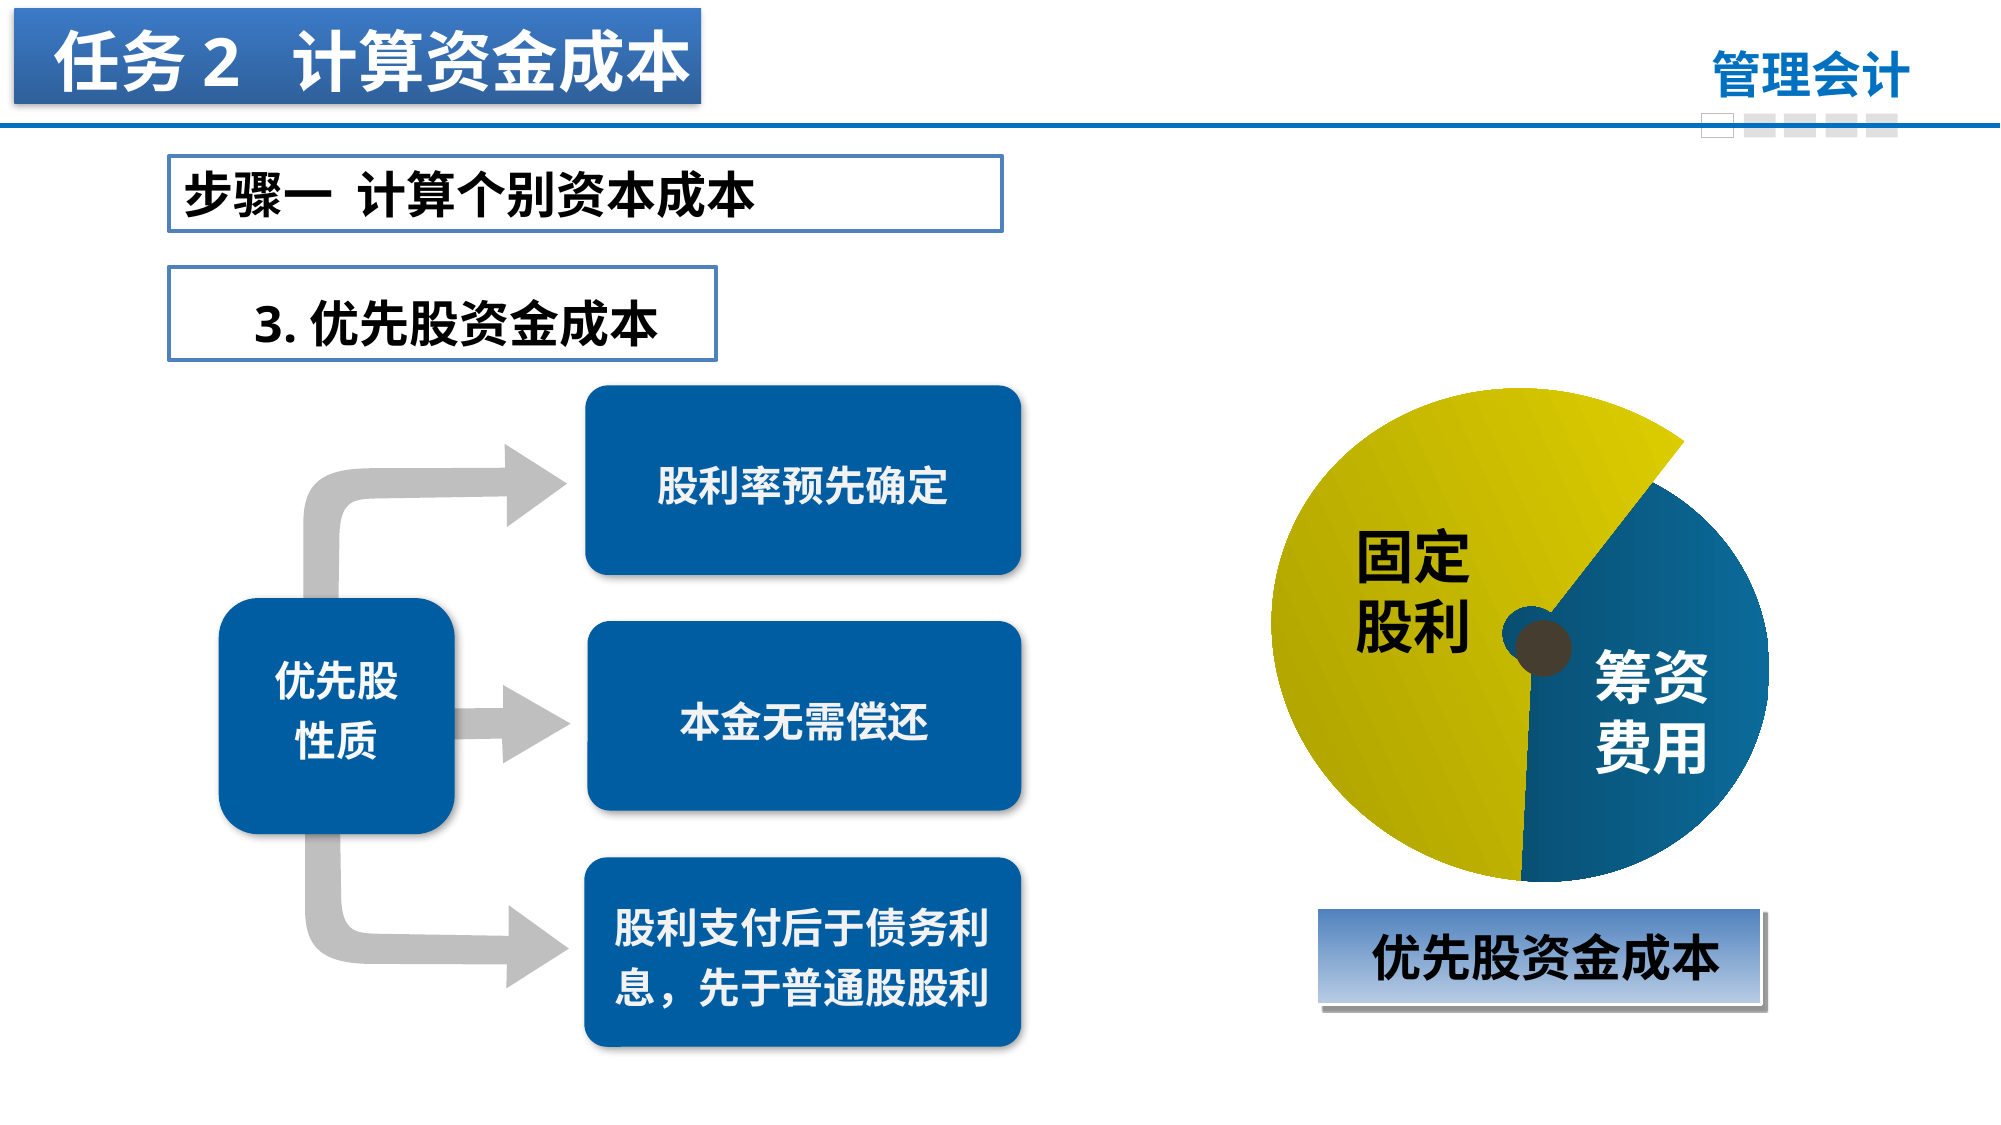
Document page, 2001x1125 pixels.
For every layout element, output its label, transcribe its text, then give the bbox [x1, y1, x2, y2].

text_box 股利率预先确定 [585, 385, 1022, 575]
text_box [14, 7, 717, 109]
text_box 固定股利 [1336, 512, 1491, 668]
text_box [303, 443, 568, 595]
text_box 筹资费用 [1575, 633, 1730, 789]
text_box [1515, 620, 1572, 677]
text_box [1316, 907, 1762, 1005]
text_box 股利支付后于债务利息，先于普通股股利 [584, 857, 1022, 1047]
text_box [1502, 482, 1770, 882]
text_box 本金无需偿还 [587, 621, 1022, 811]
text_box [1271, 388, 1685, 881]
text_box [305, 845, 569, 989]
text_box 3.优先股资金成本 [167, 265, 718, 362]
text_box [465, 684, 571, 764]
text_box 优先股资金成本 [1332, 918, 1762, 994]
text_box 优先股 性质 [218, 598, 455, 835]
text_box 步骤一 计算个别资本成本 [167, 154, 1004, 233]
